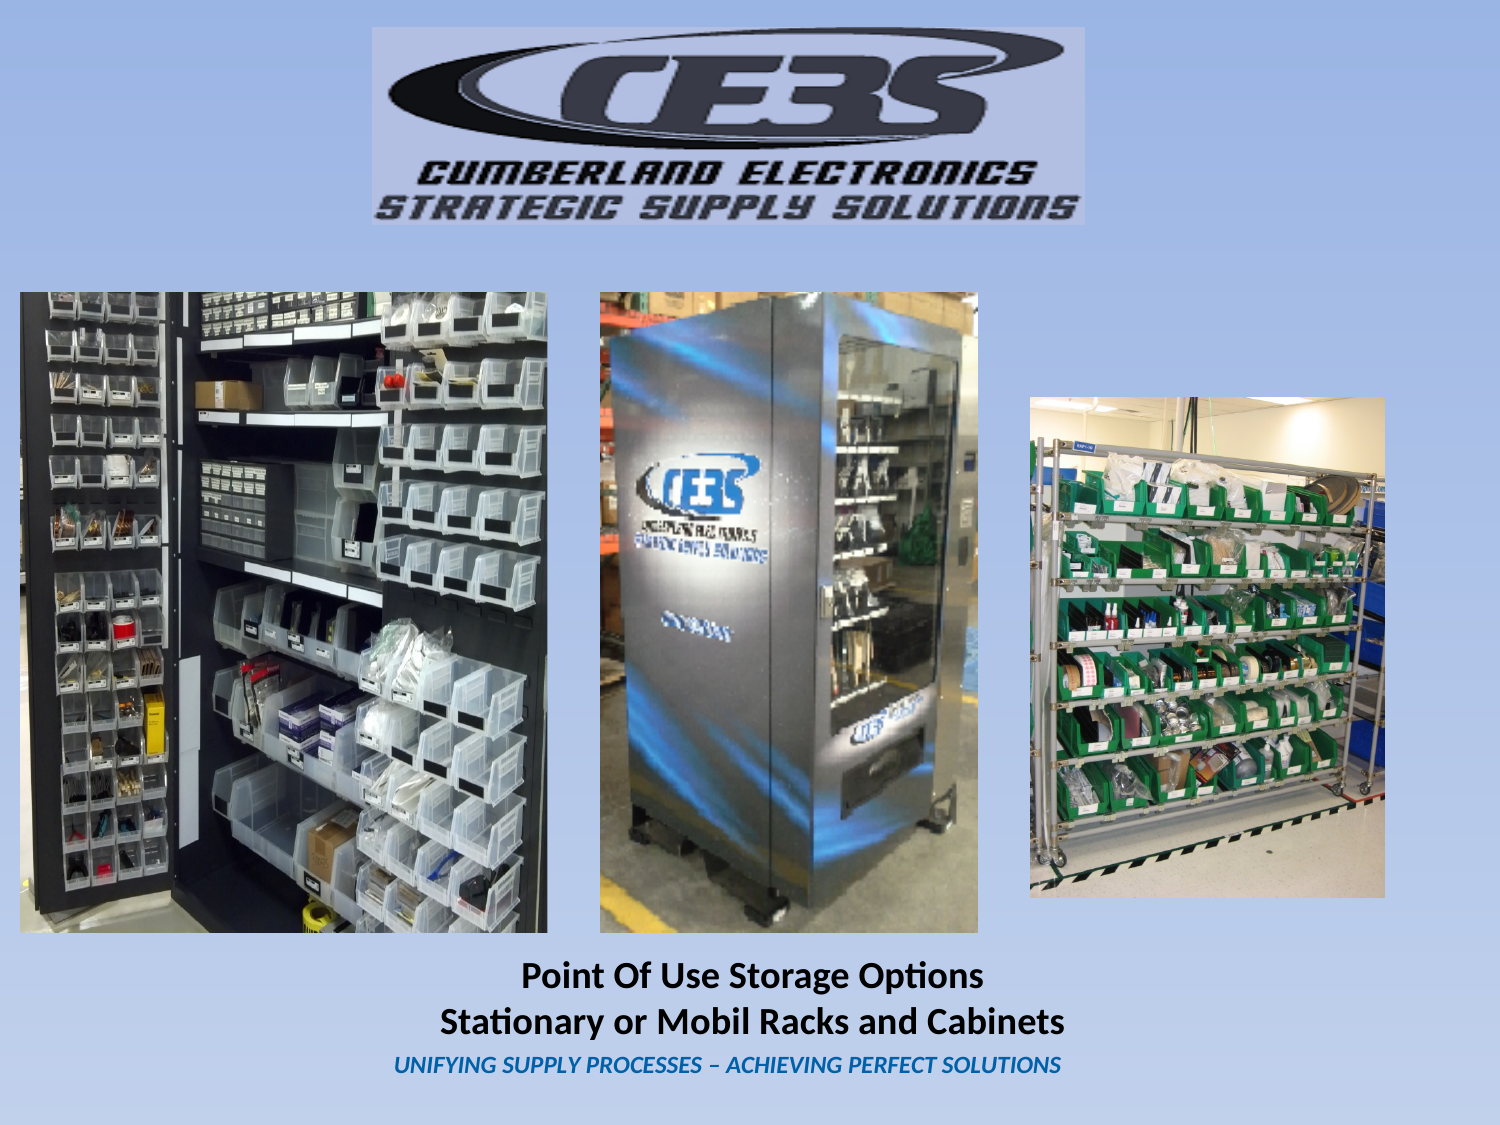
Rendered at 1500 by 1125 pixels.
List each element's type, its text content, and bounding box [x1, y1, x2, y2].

picture [1030, 397, 1386, 898]
picture [372, 27, 1086, 226]
picture [600, 292, 978, 933]
picture [202, 1049, 1256, 1081]
picture [19, 292, 548, 933]
title Point Of Use Storage Options Stationary or Mobil Racks and Cabinets [315, 942, 1192, 1048]
